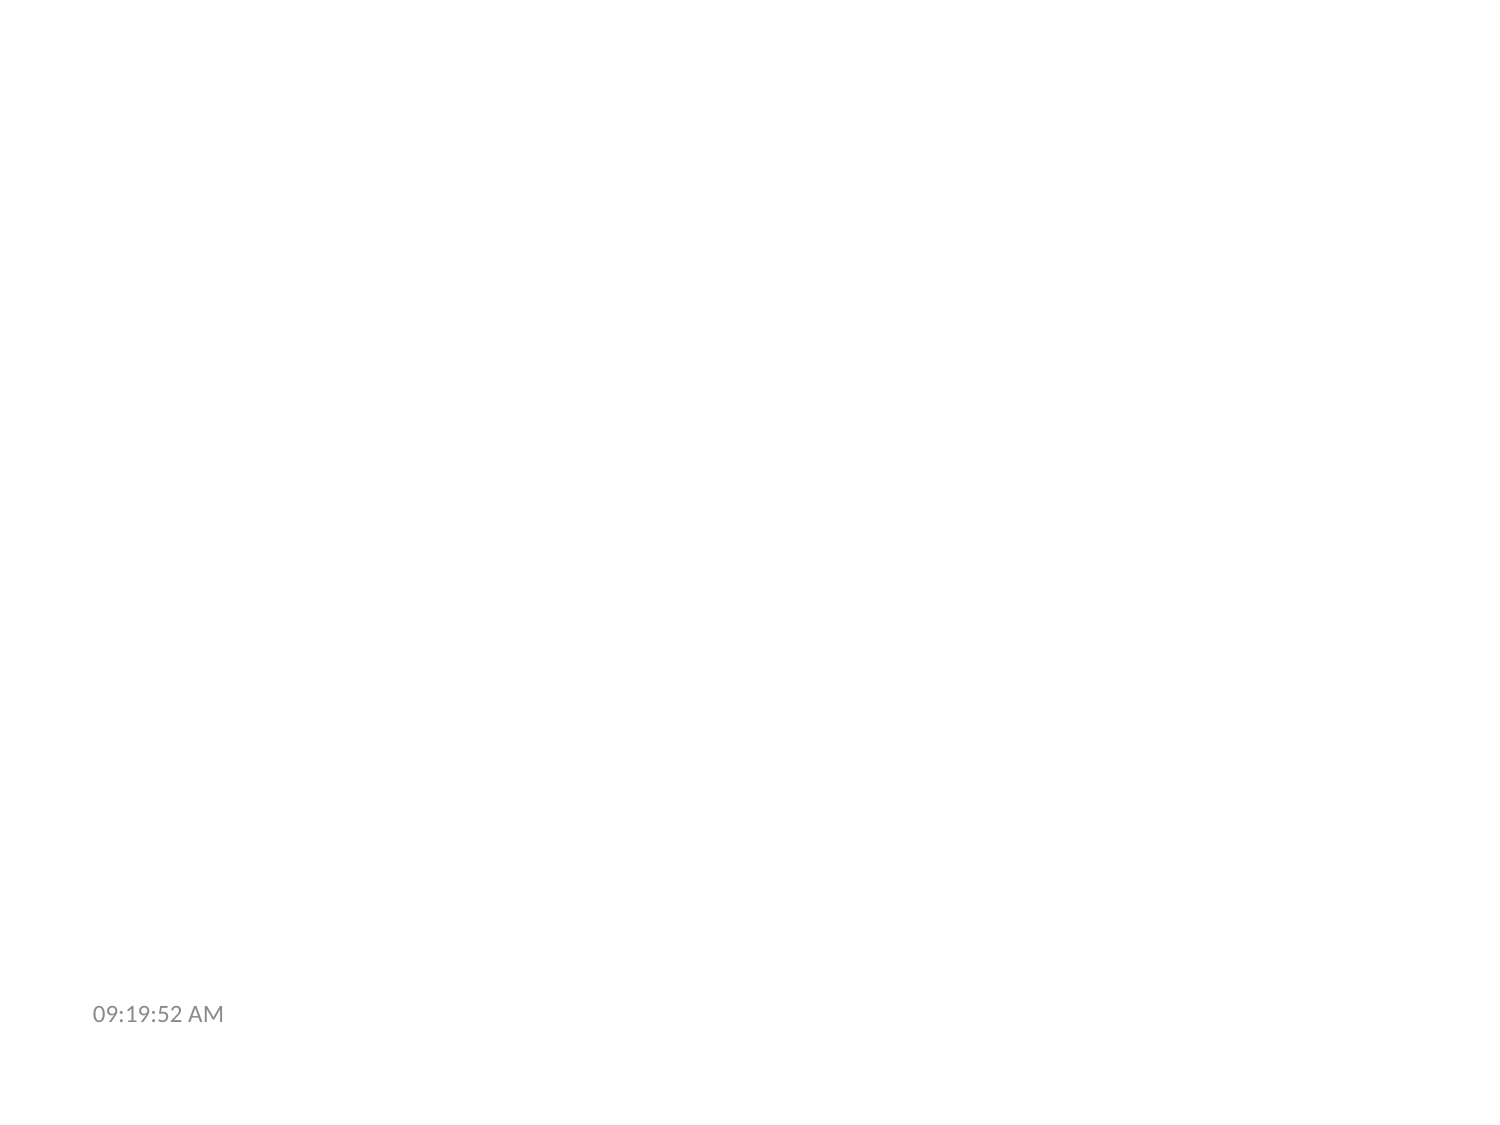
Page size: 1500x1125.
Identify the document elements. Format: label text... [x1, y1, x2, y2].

text_box 3:35:09 PM [77, 982, 428, 1043]
